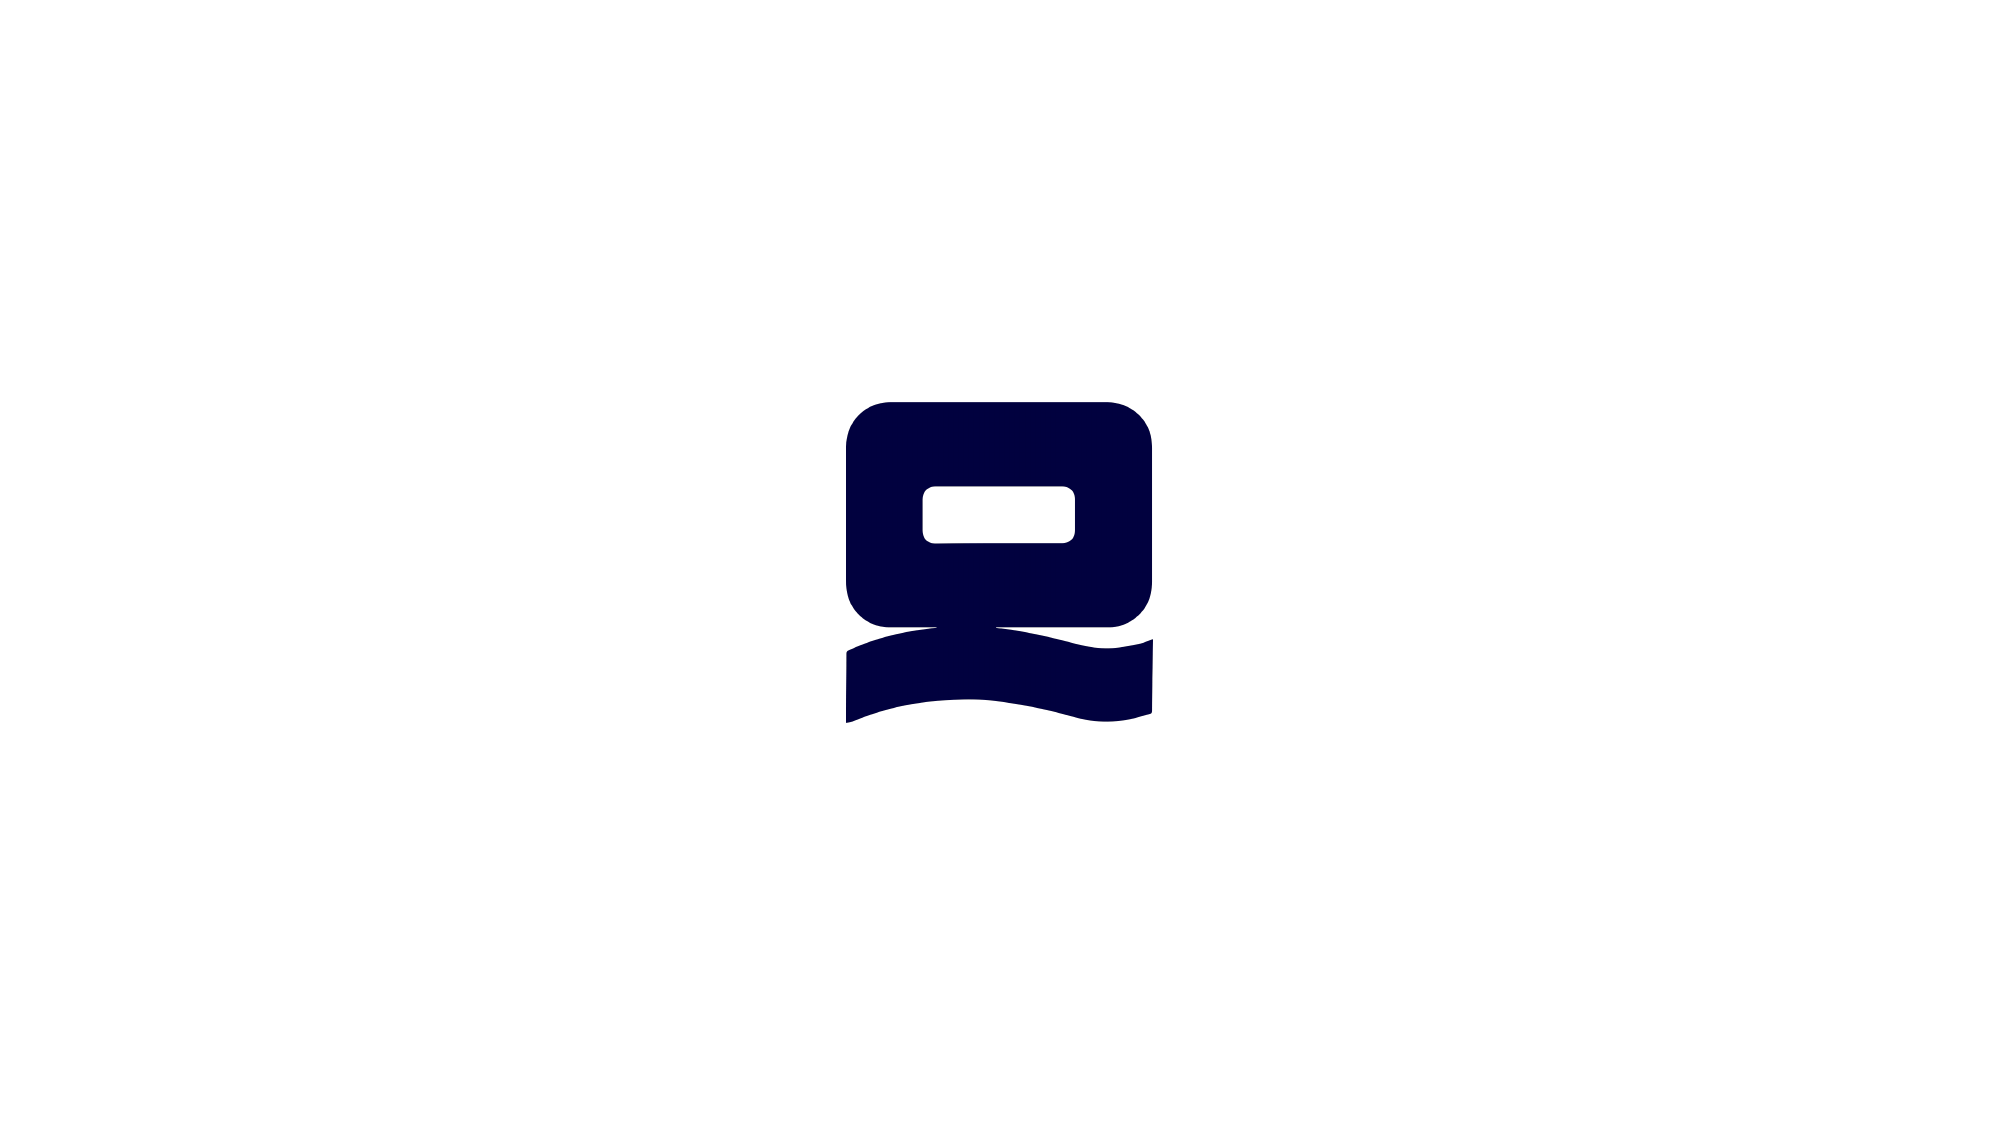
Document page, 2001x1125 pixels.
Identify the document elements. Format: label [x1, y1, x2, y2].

picture [846, 402, 1153, 723]
